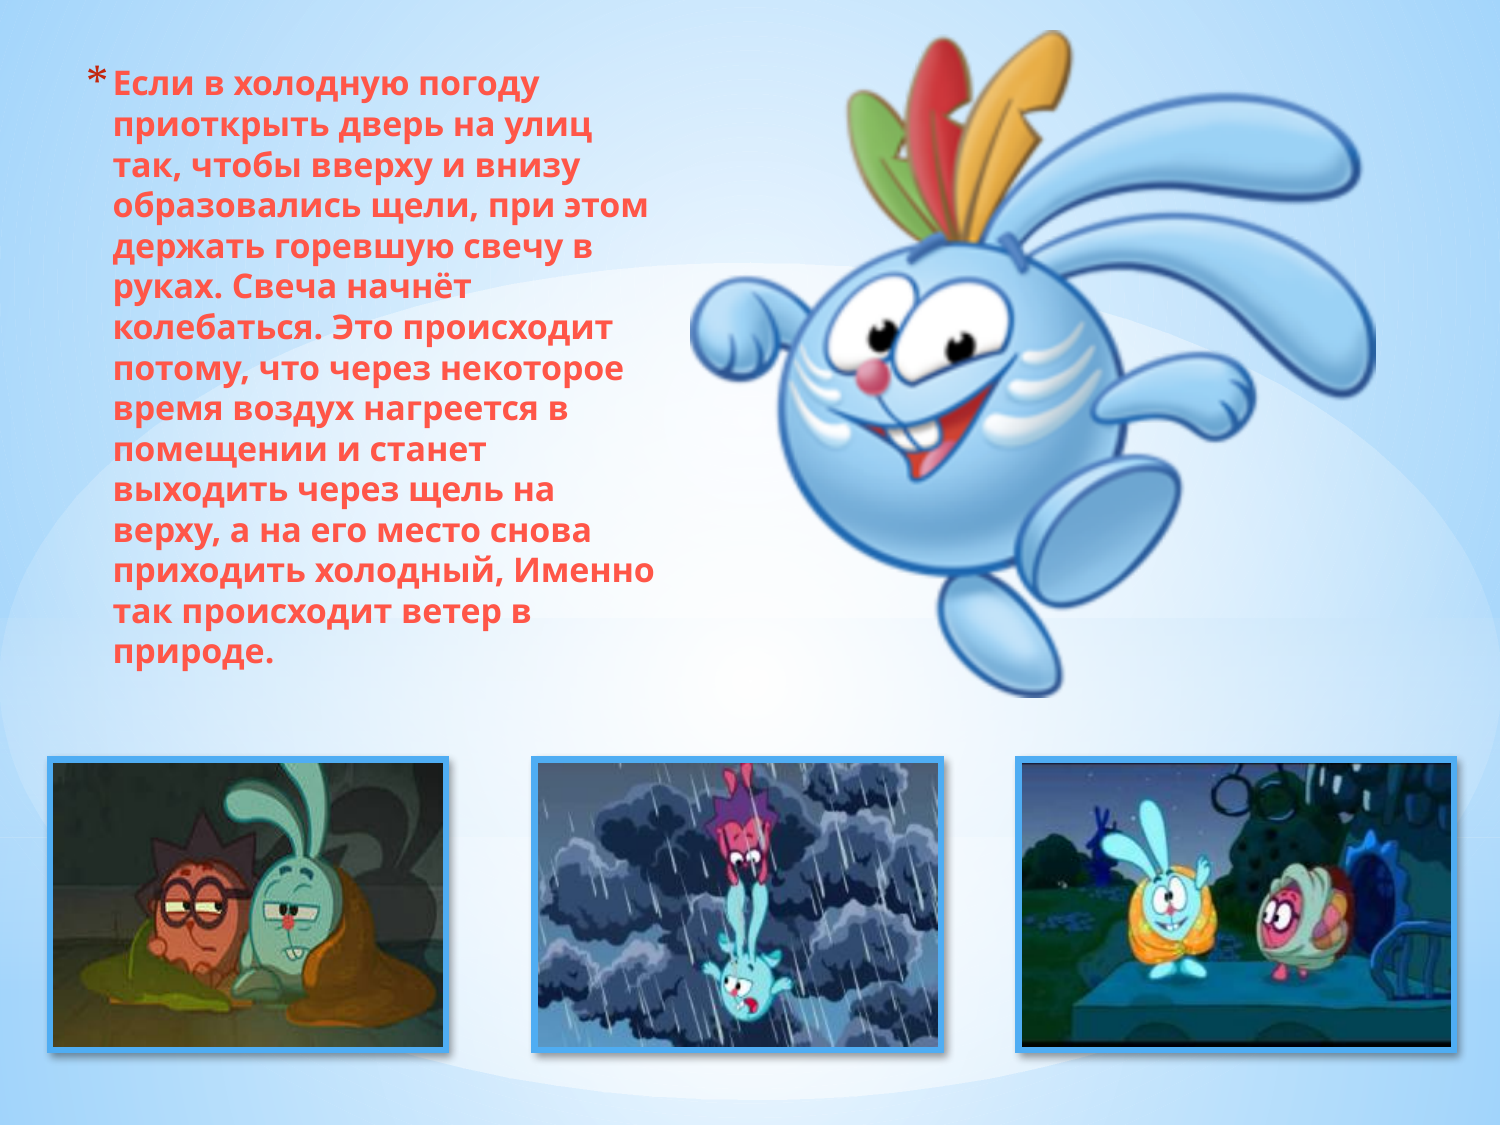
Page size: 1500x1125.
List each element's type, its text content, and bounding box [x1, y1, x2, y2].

picture [1021, 762, 1451, 1048]
picture [690, 30, 1377, 698]
picture [537, 762, 938, 1048]
picture [1404, 1006, 1413, 1012]
picture [52, 762, 444, 1048]
list Если в холодную погоду приоткрыть дверь на улиц так, чтобы вверху и внизу образовались щели, при этом держать горевшую свечу в руках. Свеча начнёт колебаться. Это происходит потому, что через некоторое время воздух нагреется в помещении и станет выходить через щель на верху, а на его место снова приходить холодный, Именно так происходит ветер в природе. [64, 54, 675, 681]
